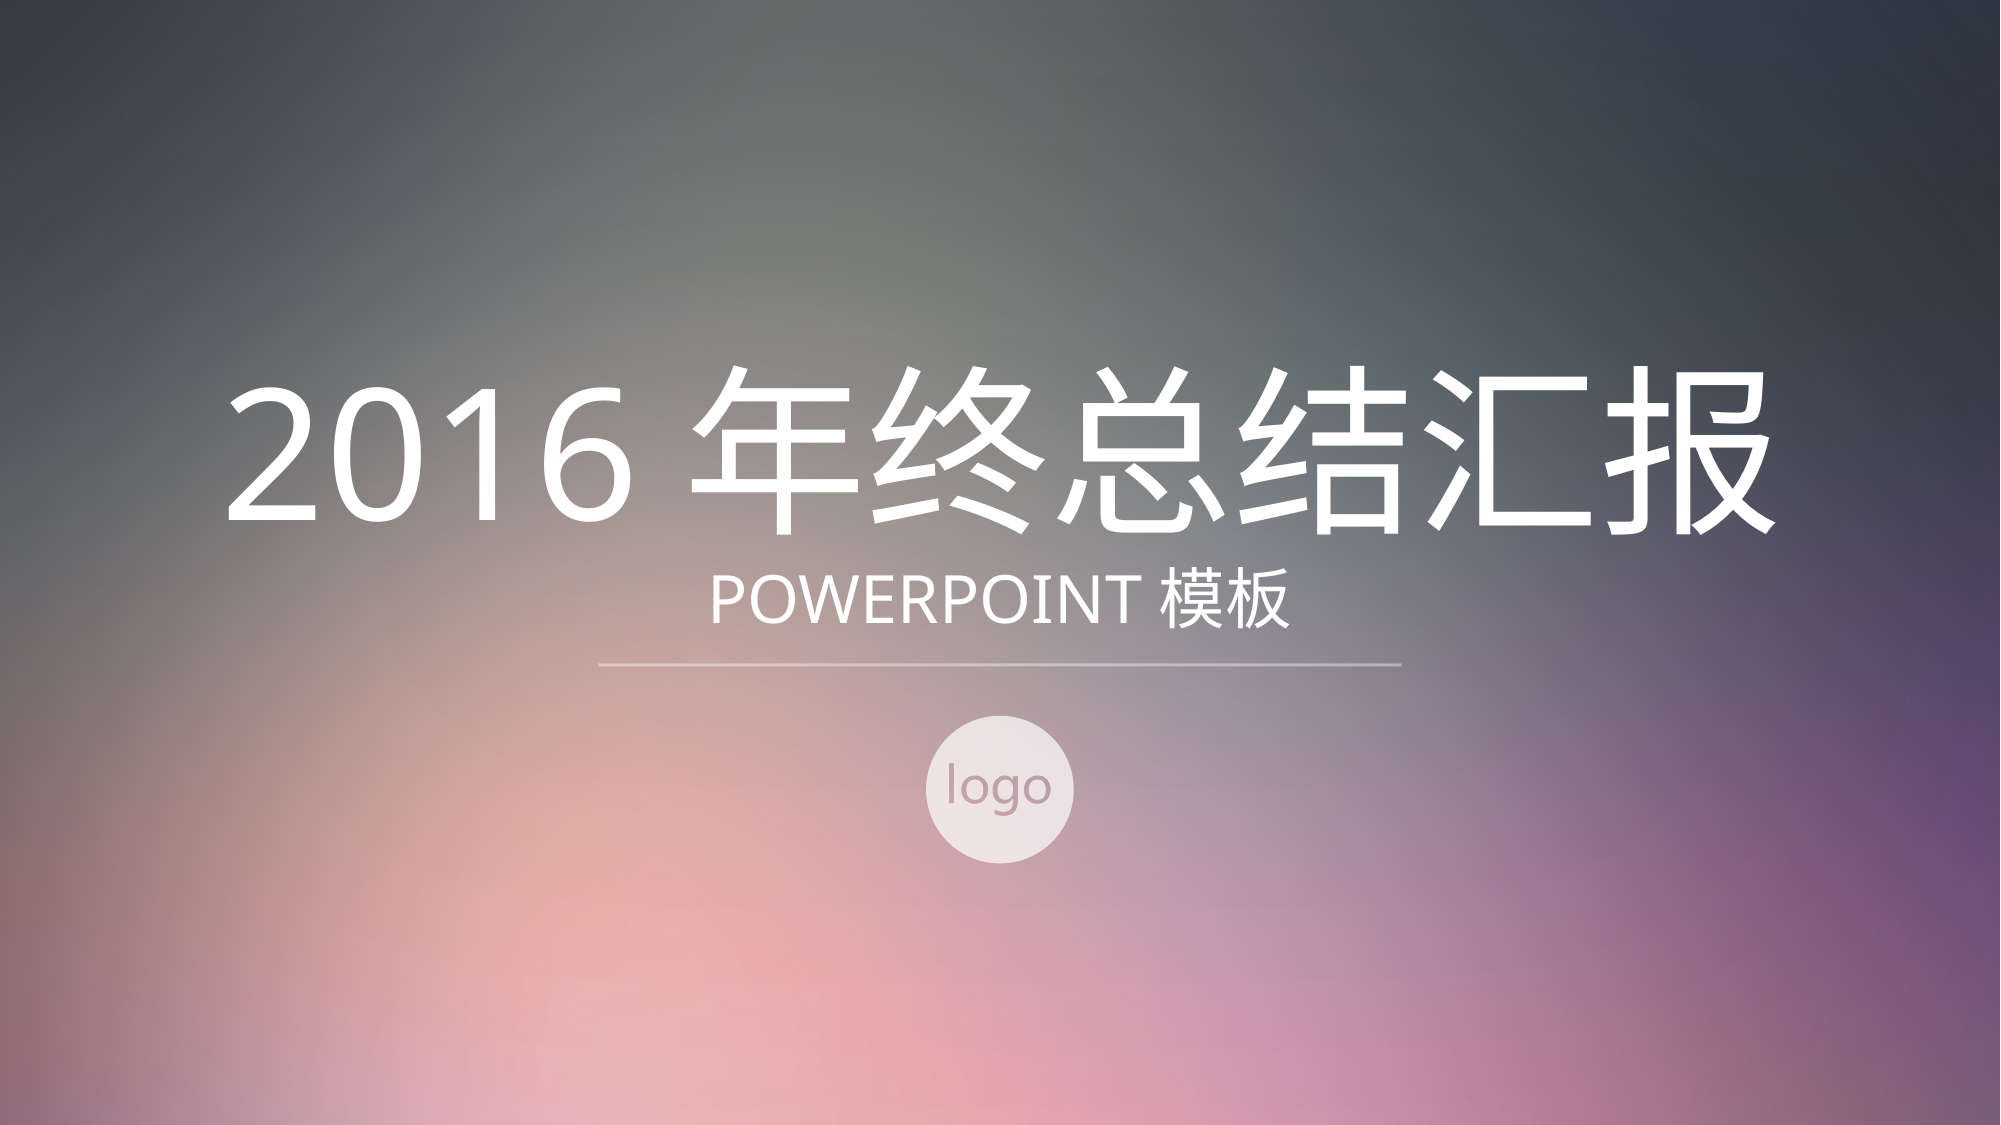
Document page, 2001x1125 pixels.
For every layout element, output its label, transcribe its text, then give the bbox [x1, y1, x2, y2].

text_box [925, 714, 1075, 865]
picture [0, 0, 2000, 1125]
text_box POWERPOINT模板 [692, 565, 1308, 645]
text_box 2016年终总结汇报 [205, 330, 1916, 565]
